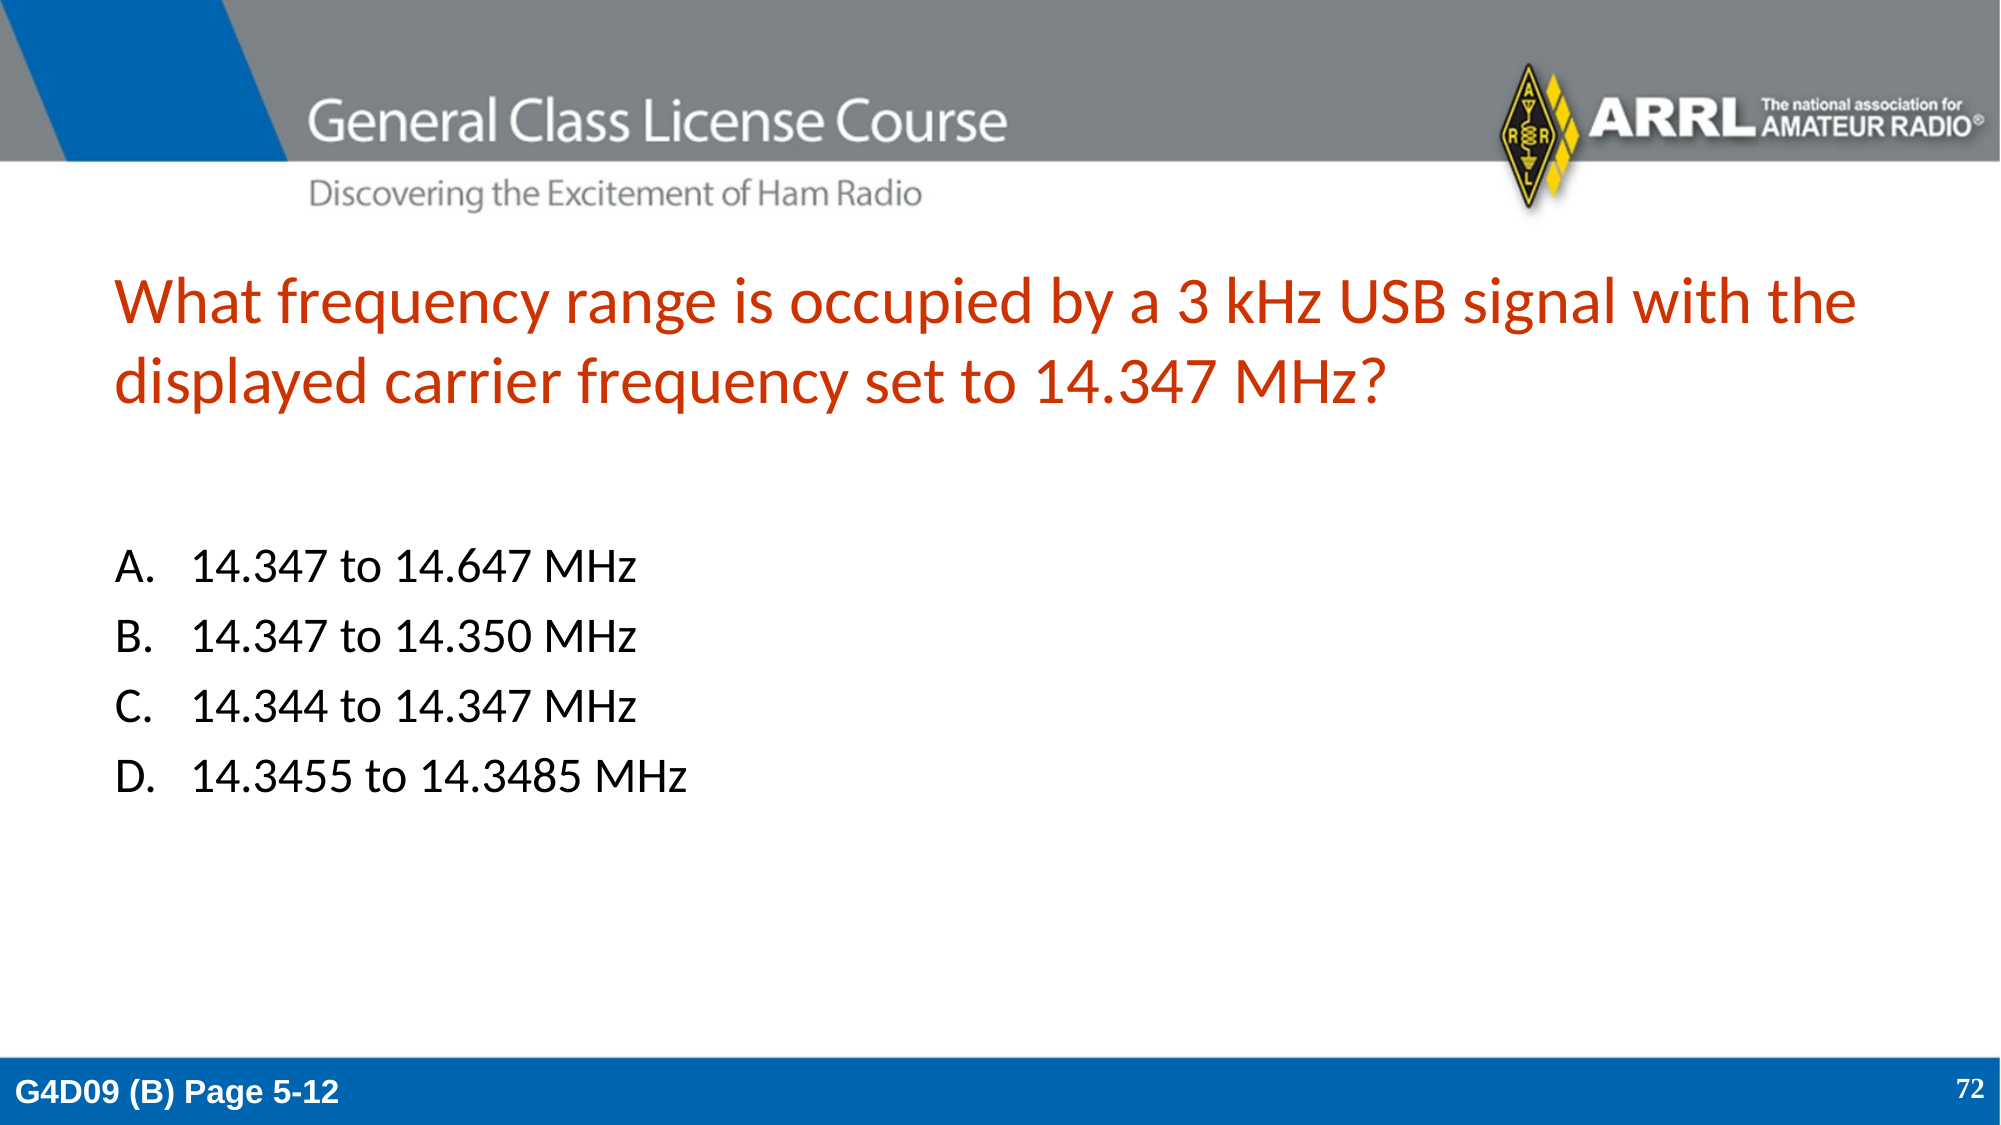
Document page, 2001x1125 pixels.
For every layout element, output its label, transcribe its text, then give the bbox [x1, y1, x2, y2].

title What frequency range is occupied by a 3 kHz USB signal with the displayed carrier frequency set to 14.347 MHz? [99, 249, 1900, 468]
picture [0, 0, 2001, 1125]
list 14.347 to 14.647 MHz 14.347 to 14.350 MHz 14.344 to 14.347 MHz 14.3455 to 14.3485 MHz [99, 525, 1900, 1005]
text_box 72 [1875, 1062, 2000, 1113]
text_box G4D09 (B) Page 5-12 [0, 1062, 1313, 1118]
